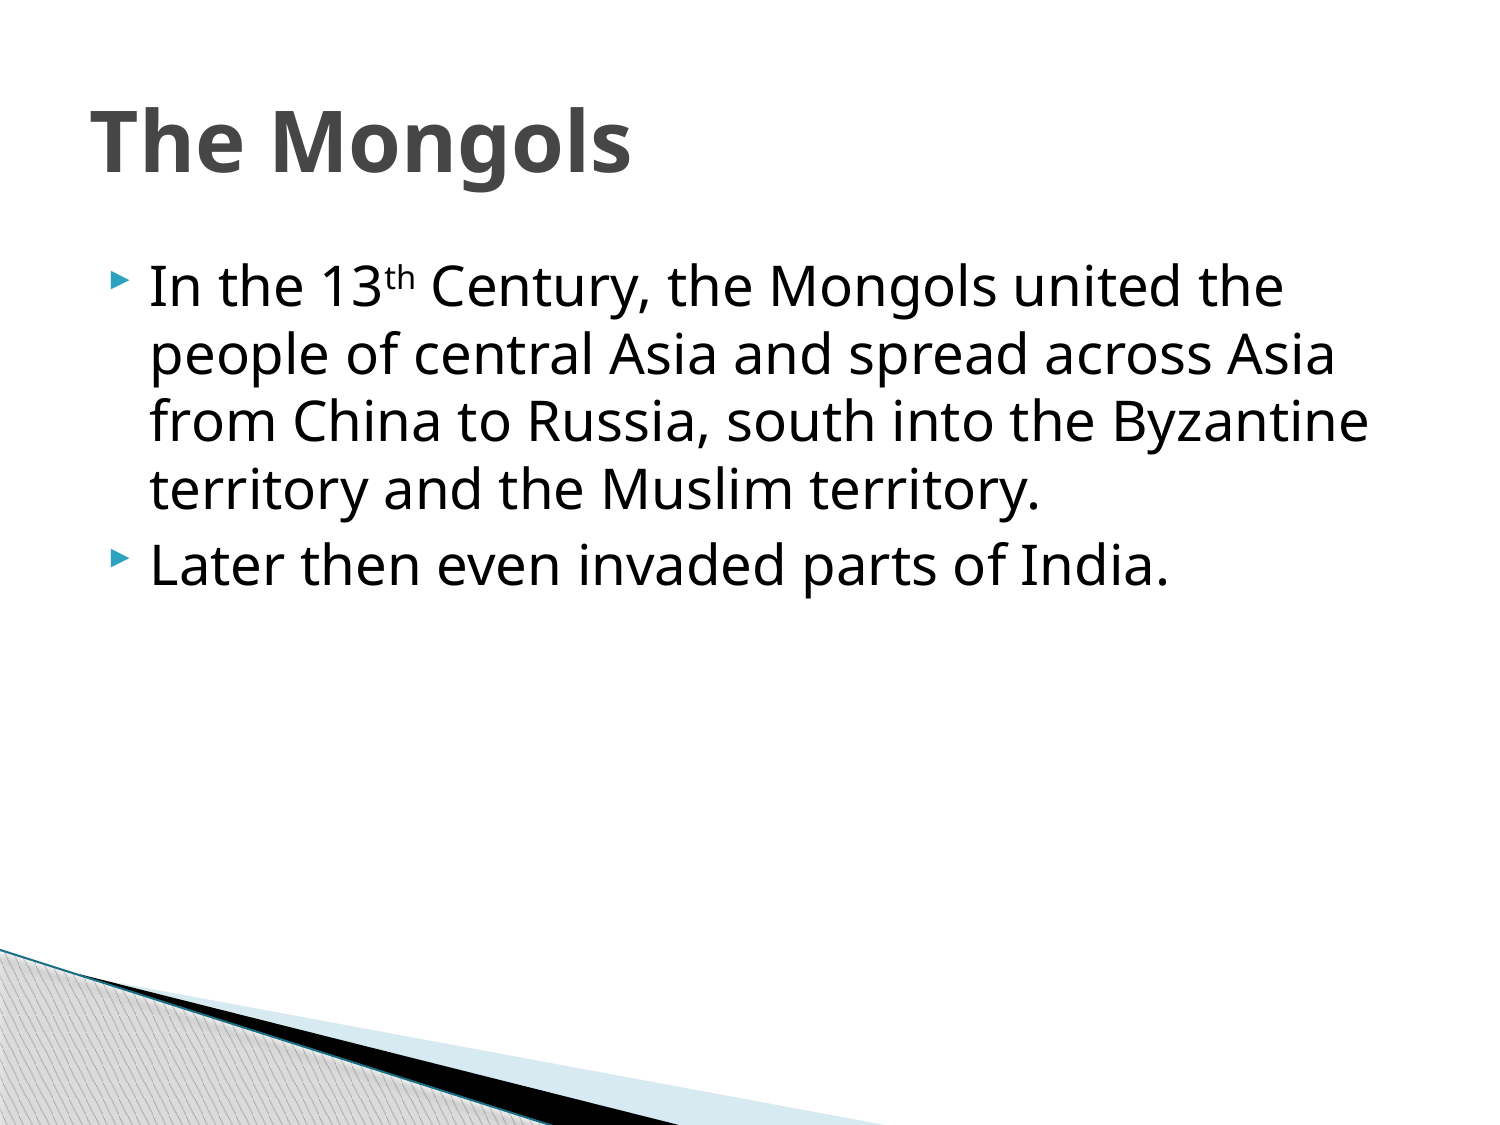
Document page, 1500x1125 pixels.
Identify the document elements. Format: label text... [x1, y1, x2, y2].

list In the 13th Century, the Mongols united the people of central Asia and spread across Asia from China to Russia, south into the Byzantine territory and the Muslim territory. Later then even invaded parts of India. [75, 243, 1425, 986]
title The Mongols [75, 45, 1425, 233]
